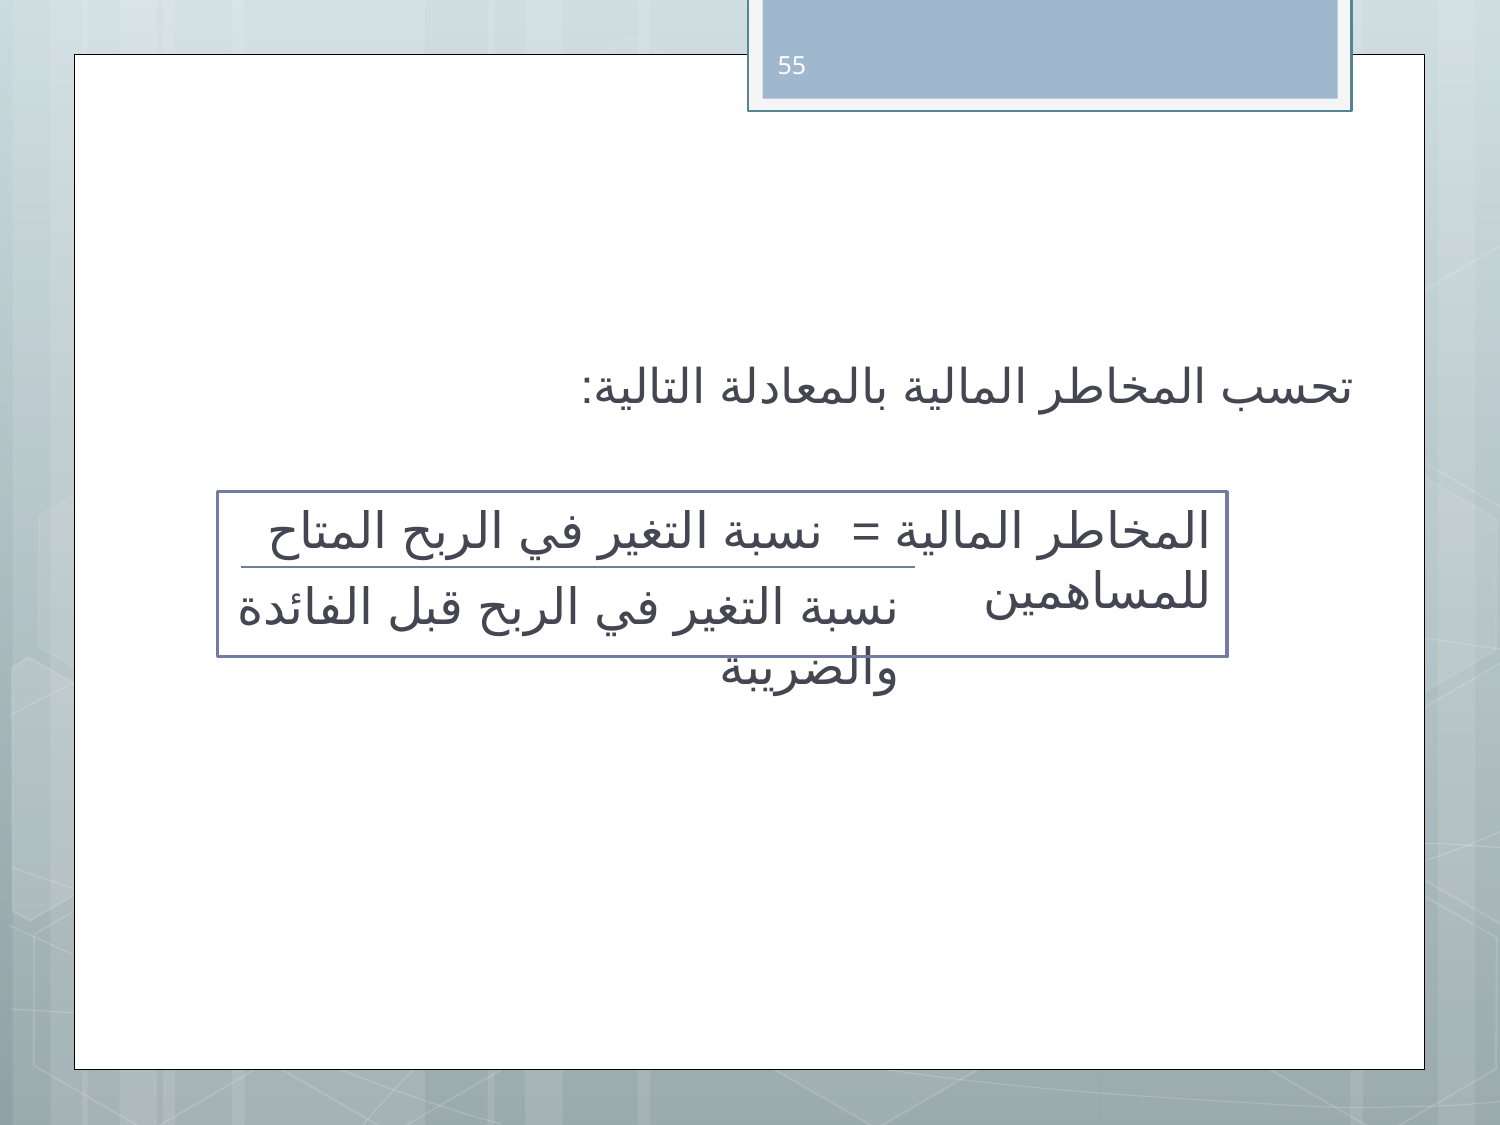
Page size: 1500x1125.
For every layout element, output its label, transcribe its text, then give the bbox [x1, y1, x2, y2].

list تحسب المخاطر المالية بالمعادلة التالية: [241, 347, 1382, 431]
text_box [217, 491, 1228, 658]
slide_number 55 [762, 36, 982, 97]
